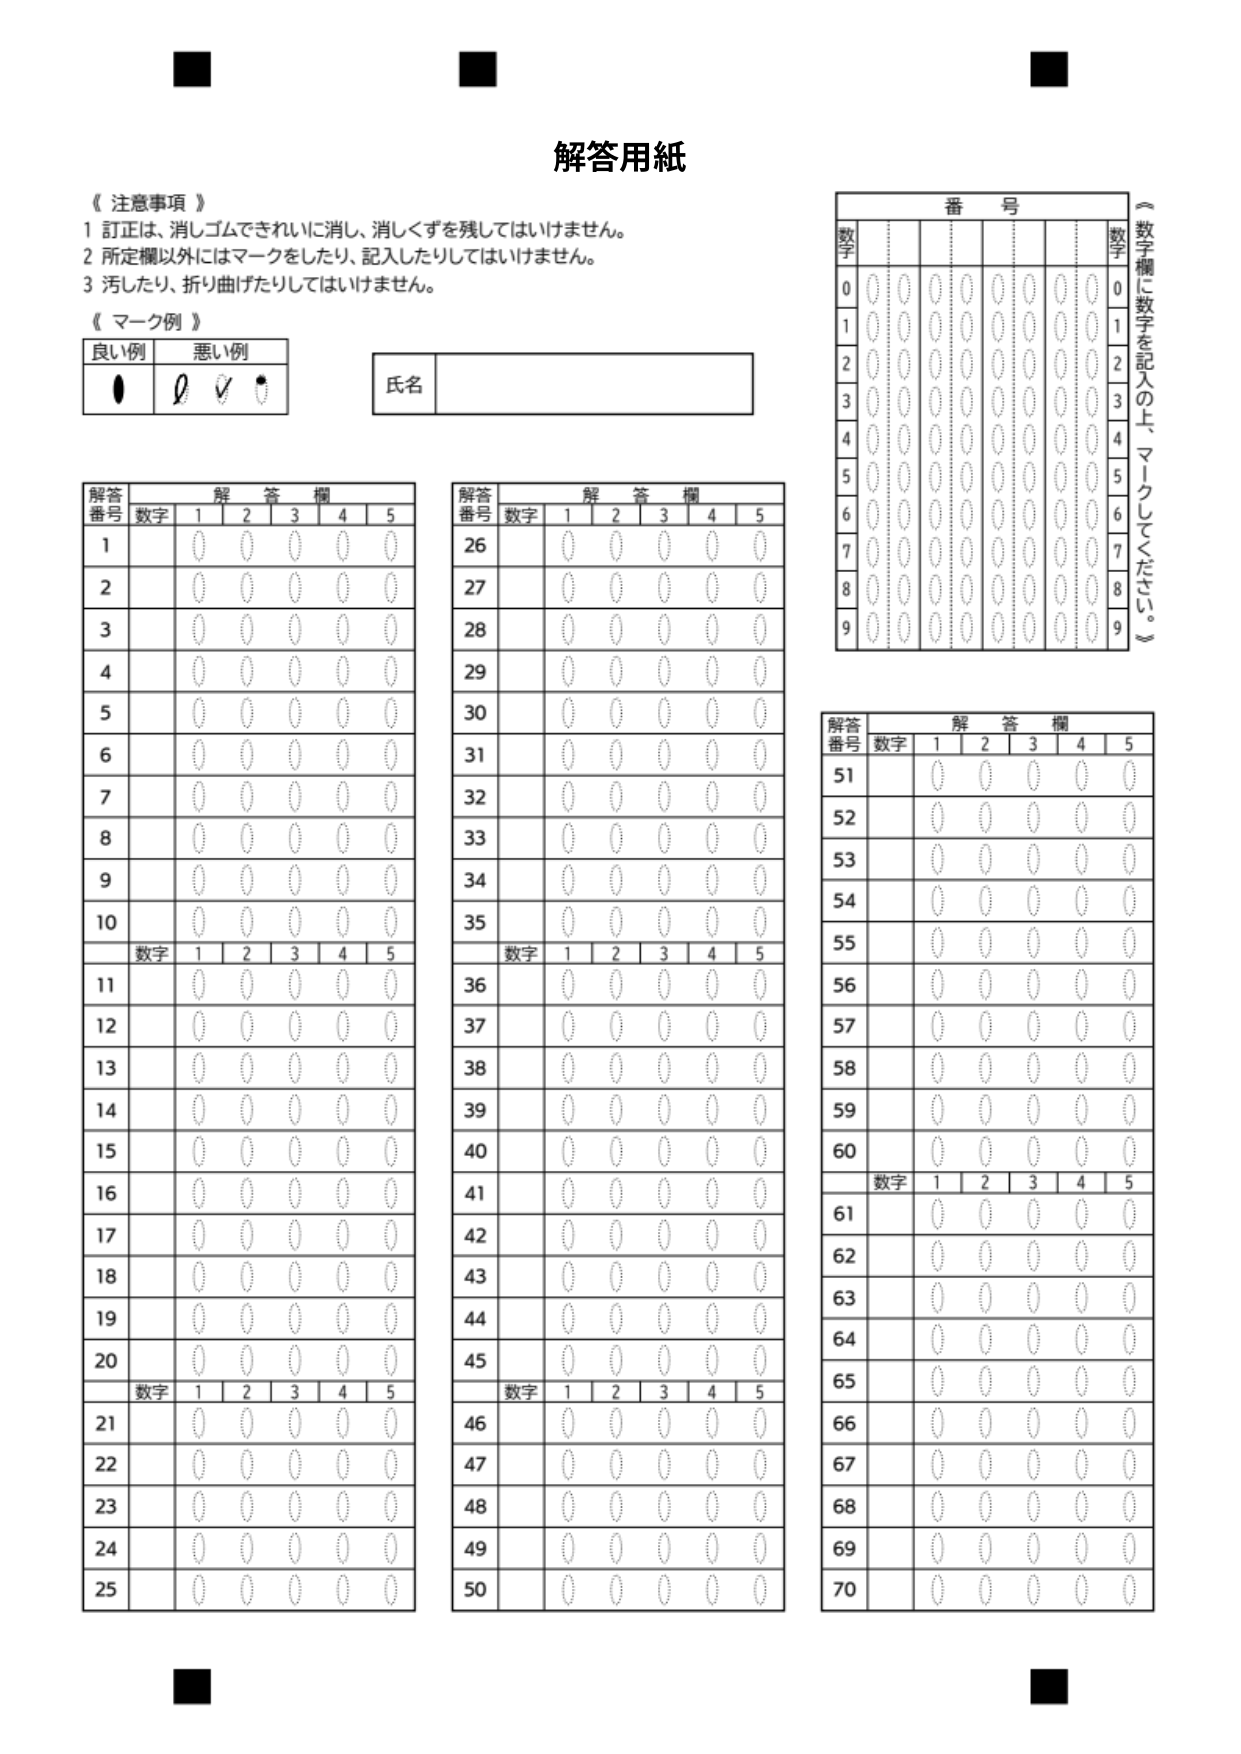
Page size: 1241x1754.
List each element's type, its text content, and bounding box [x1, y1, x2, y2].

text_box 解答用紙 [0, 128, 1241, 184]
